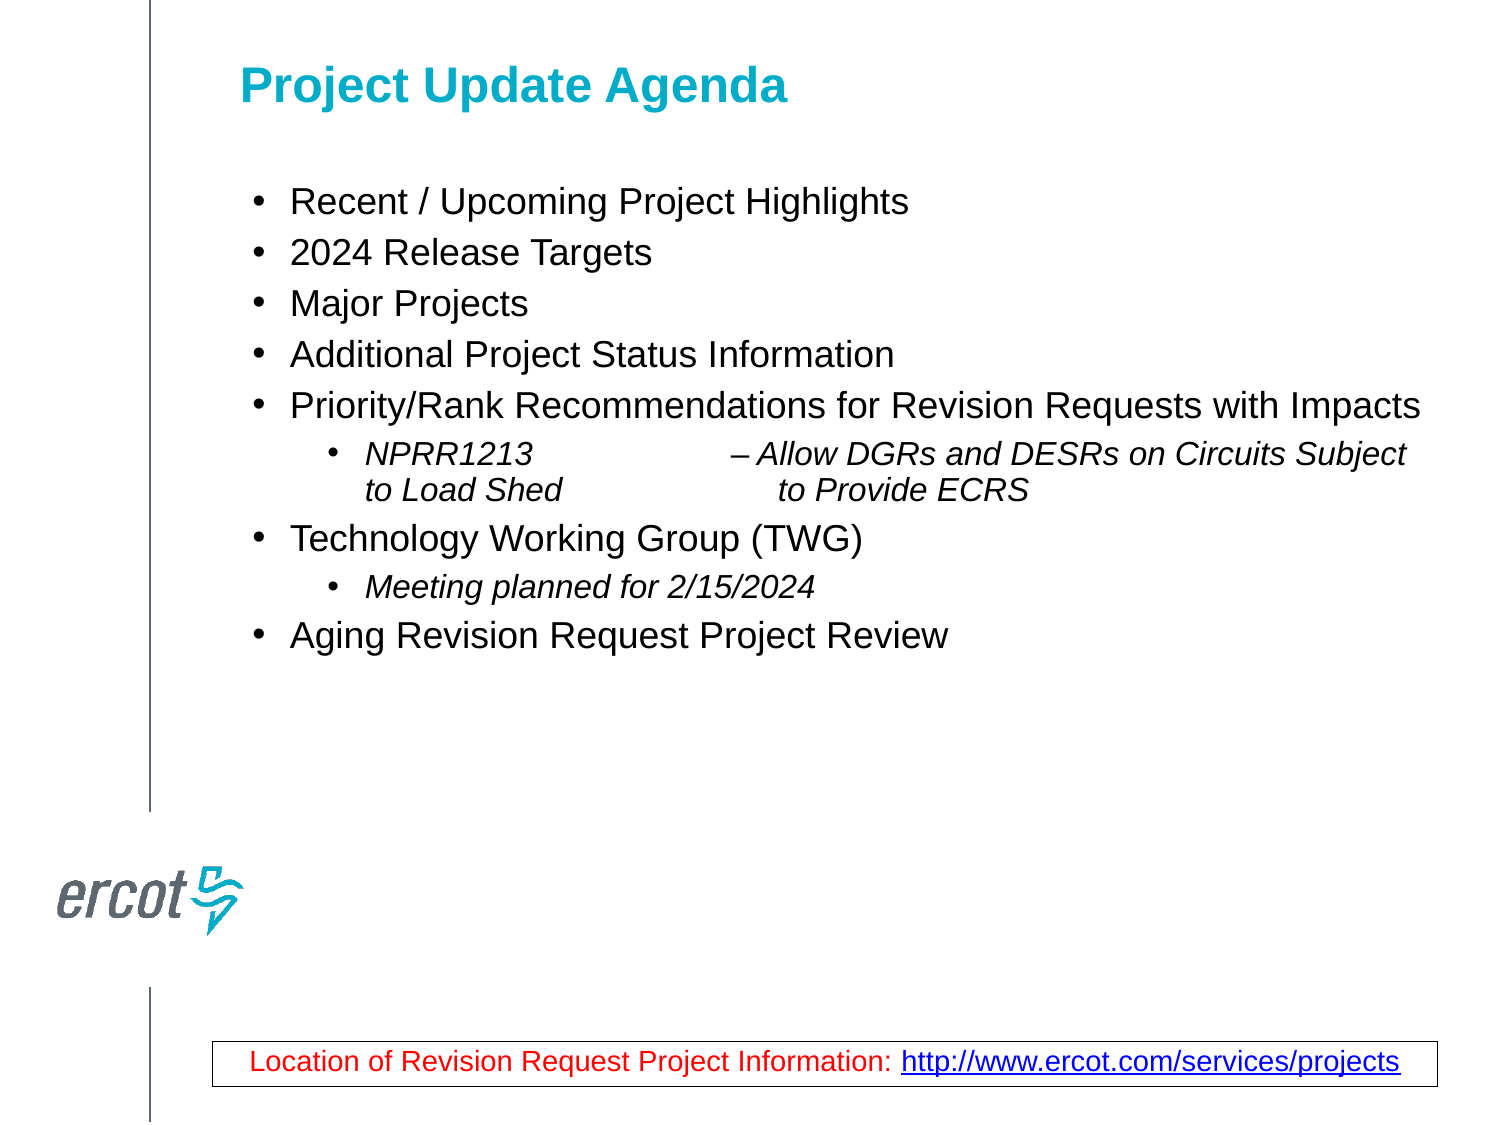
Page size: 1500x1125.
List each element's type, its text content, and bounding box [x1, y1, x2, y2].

picture [53, 862, 162, 938]
list Recent / Upcoming Project Highlights 2024 Release Targets Major Projects Additional Project Status Information Priority/Rank Recommendations for Revision Requests with Impacts NPRR1213 – Allow DGRs and DESRs on Circuits Subject to Load Shed to Provide ECRS Technology Working Group (TWG) Meeting planned for 2/15/2024 Aging Revision Request Project Review [162, 174, 1450, 1025]
text_box Location of Revision Request Project Information: http://www.ercot.com/services/projects [212, 1041, 1438, 1087]
text_box Project Update Agenda [225, 52, 938, 125]
